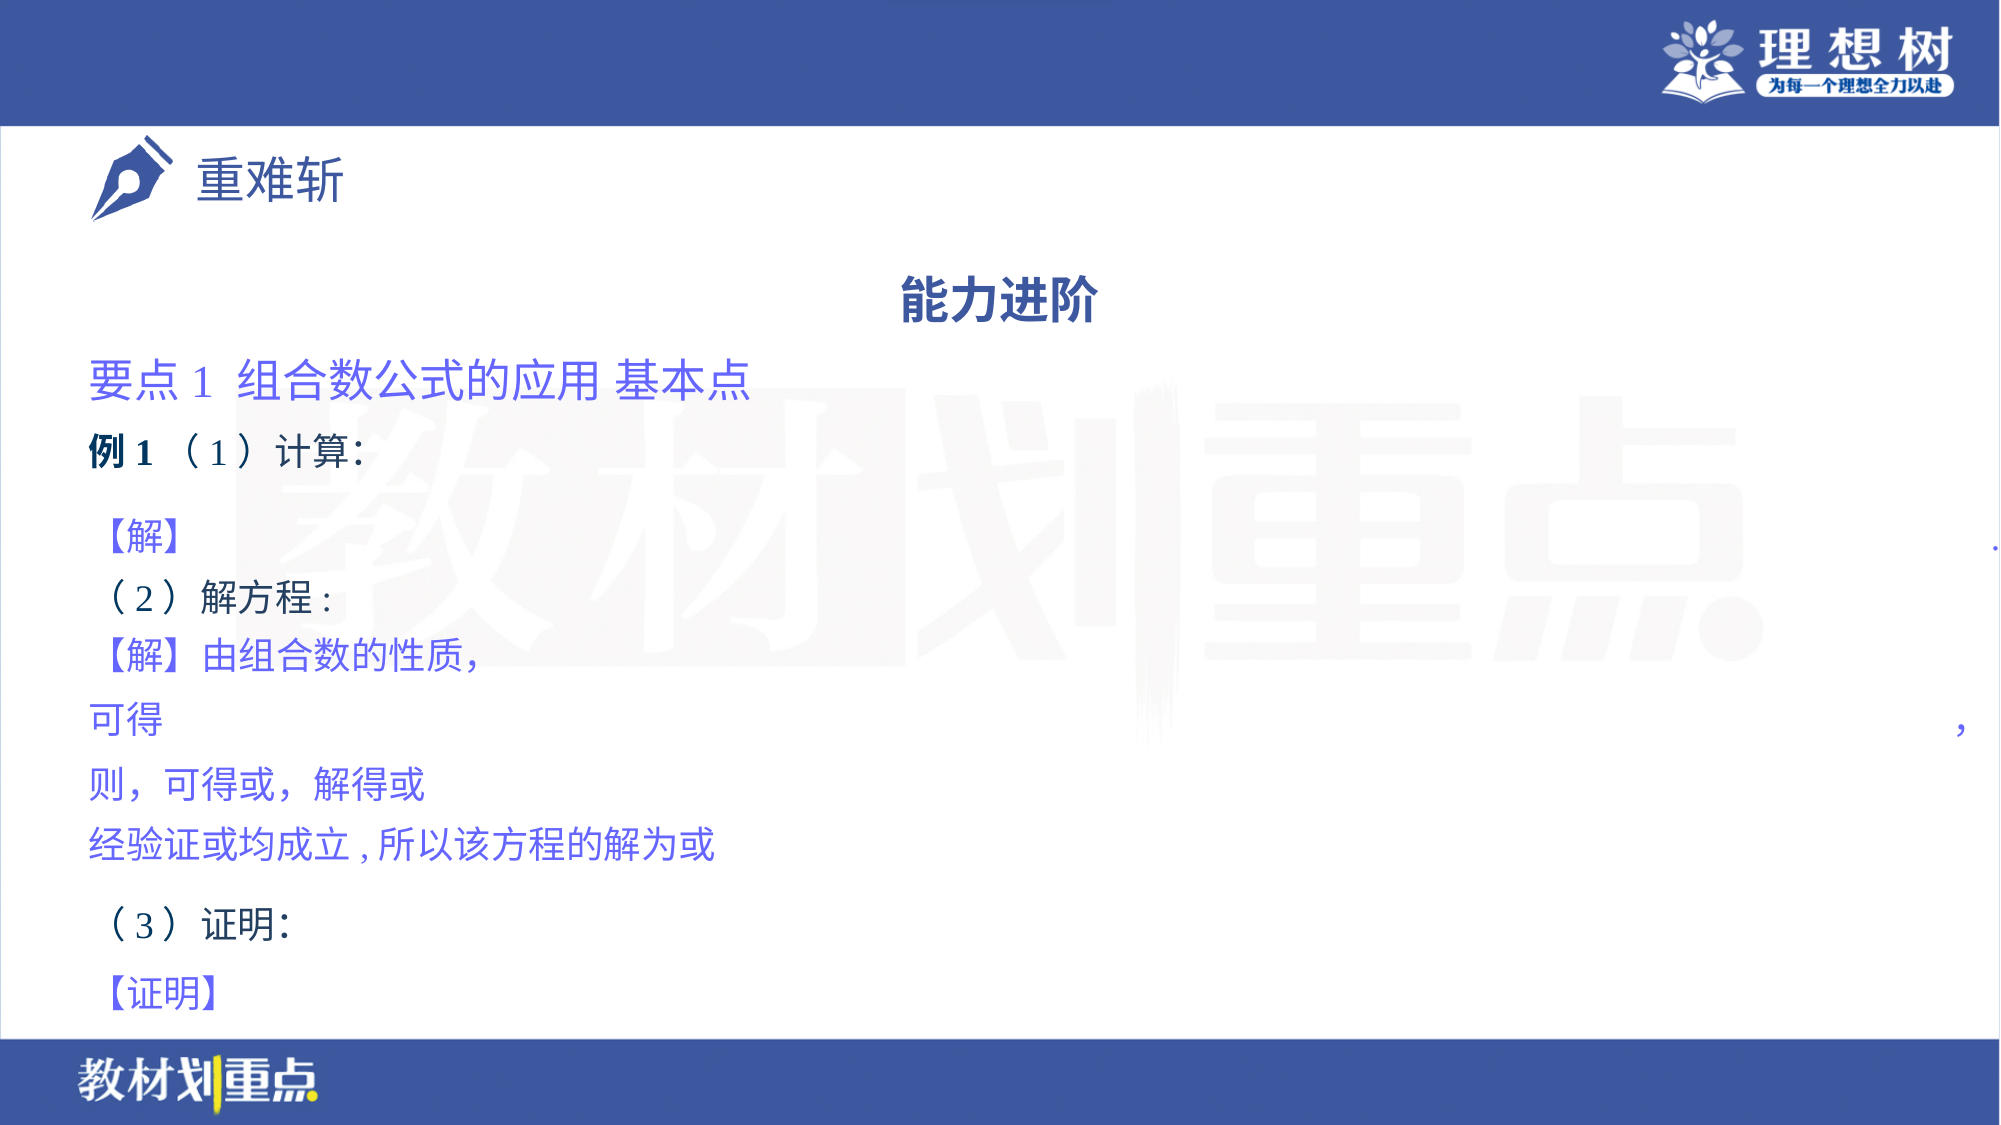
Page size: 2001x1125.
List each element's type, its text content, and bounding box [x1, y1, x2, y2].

picture [0, 0, 2000, 1125]
text_box 能力进阶 [88, 243, 1911, 321]
text_box 重难斩 [194, 135, 491, 222]
text_box 要点1 组合数公式的应用 基本点 [88, 329, 1911, 400]
